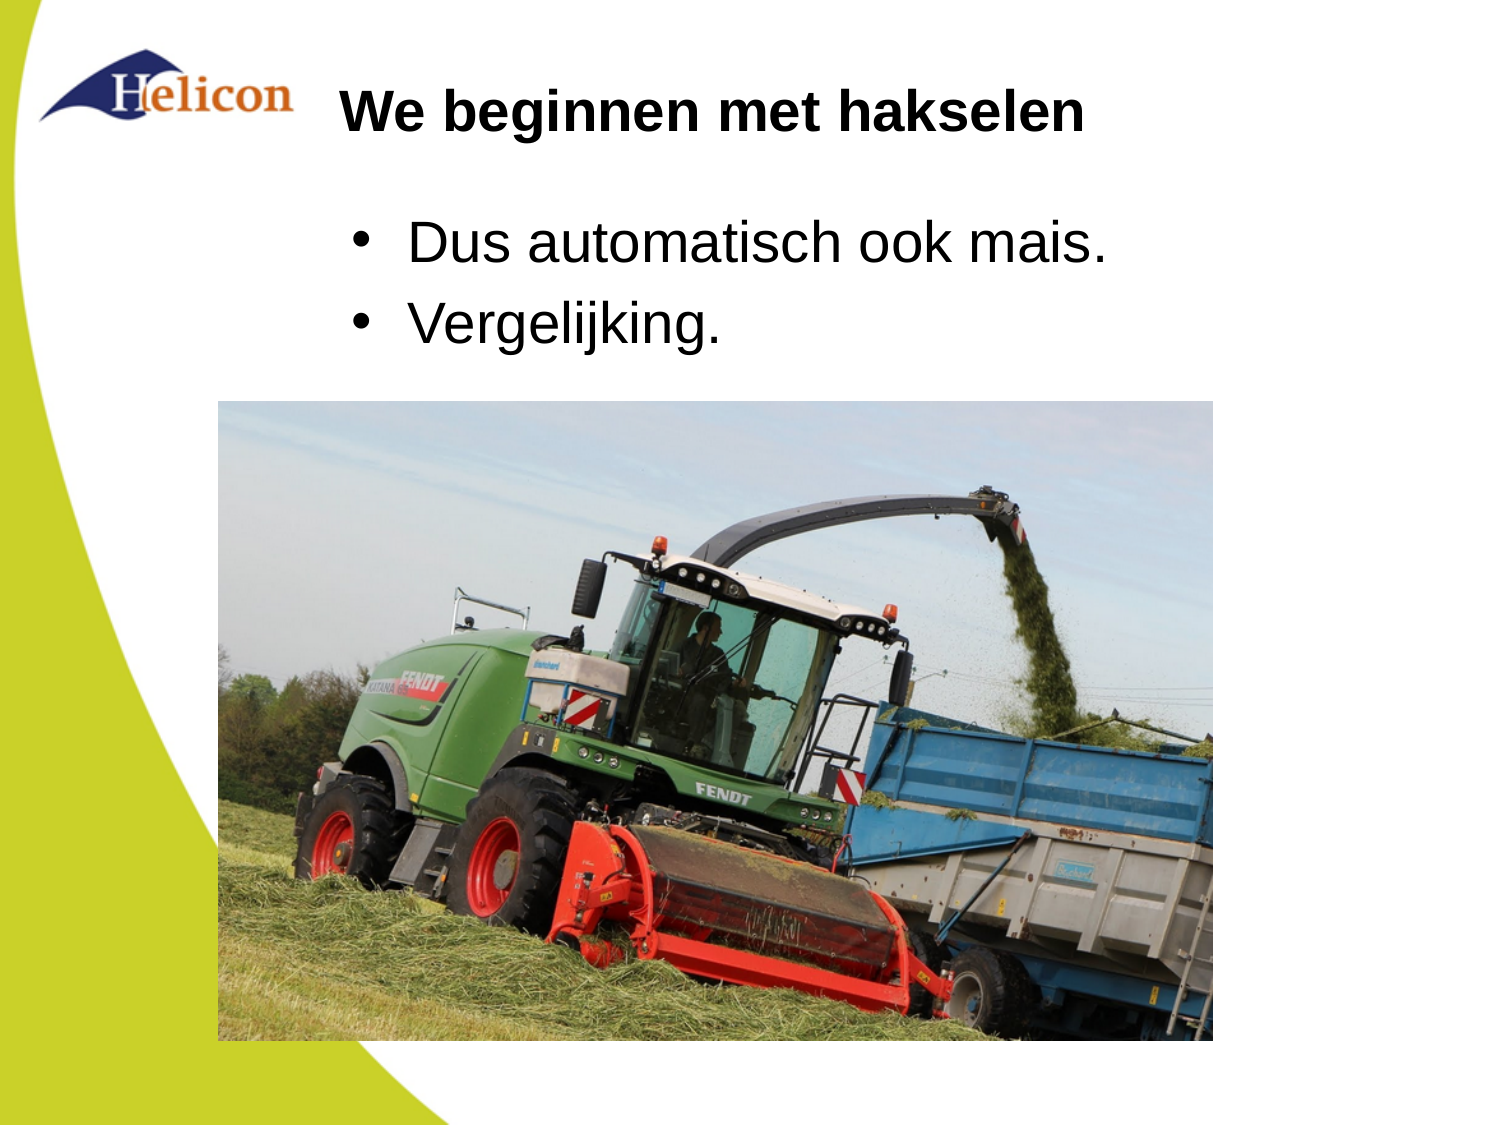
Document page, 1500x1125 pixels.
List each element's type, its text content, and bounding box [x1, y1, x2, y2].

list Dus automatisch ook mais. Vergelijking. [336, 196, 1425, 1005]
title We beginnen met hakselen [324, 54, 1415, 161]
picture [0, 0, 1500, 1125]
